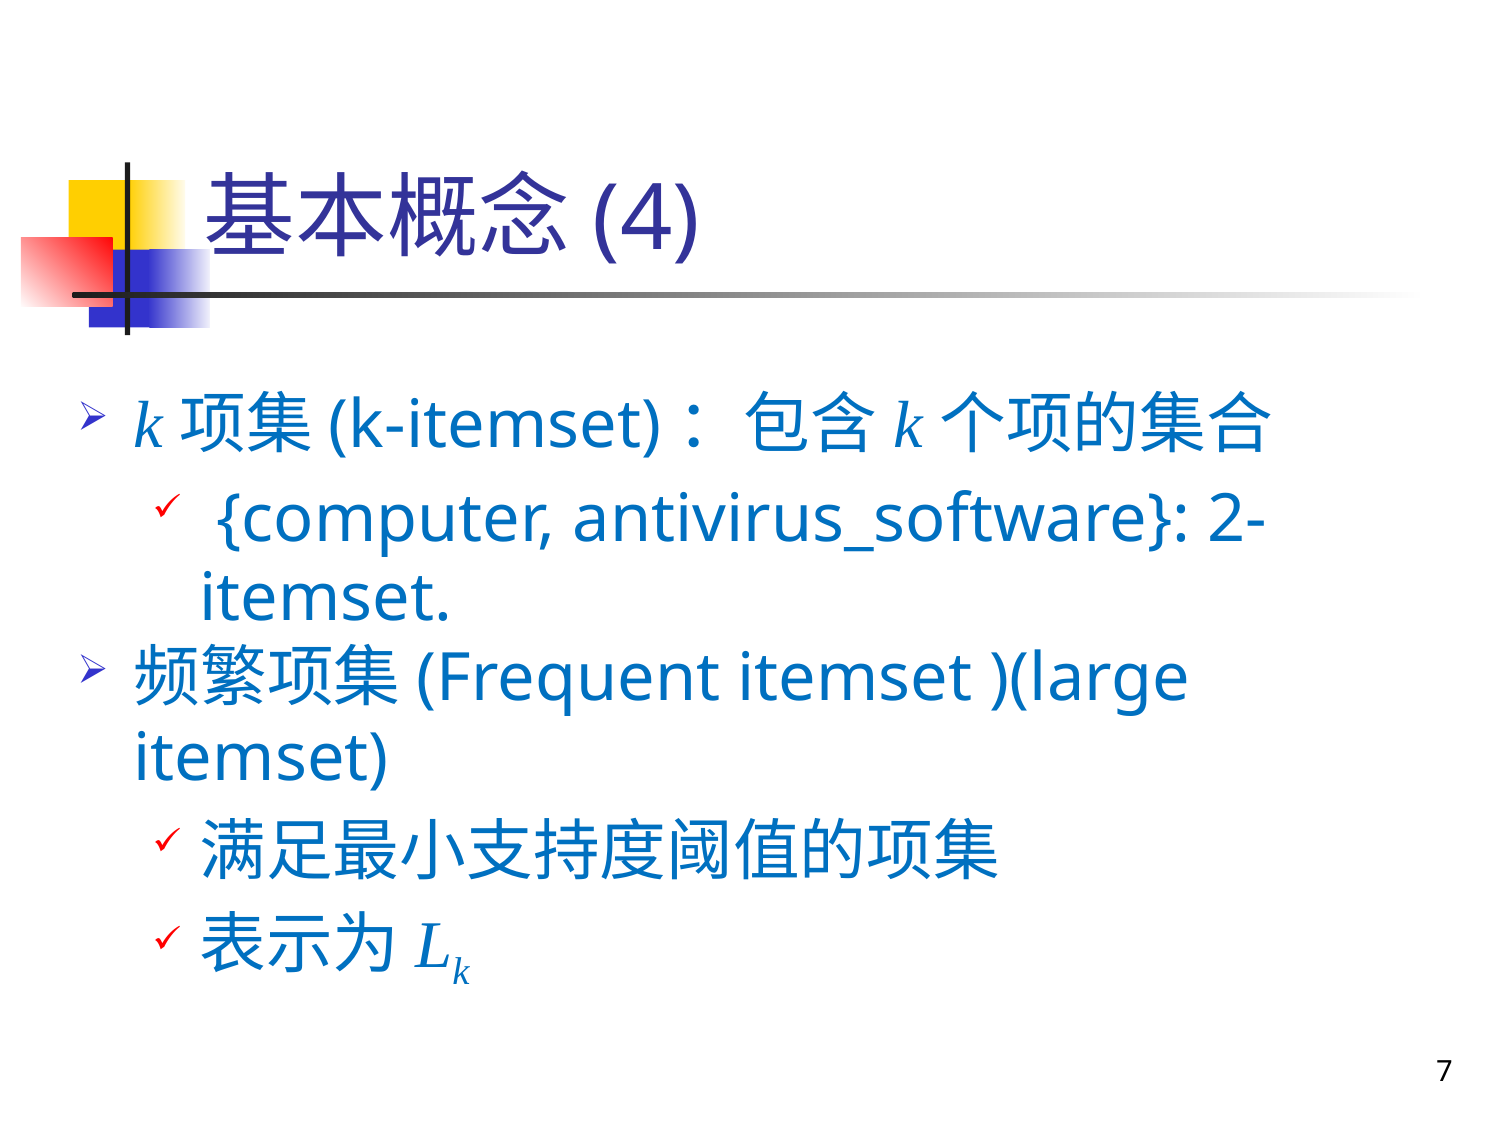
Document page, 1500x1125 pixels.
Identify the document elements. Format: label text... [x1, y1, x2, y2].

list k项集(k-itemset)：包含k个项的集合 {computer, antivirus_software}: 2-itemset. 频繁项集(Frequent itemset )(large itemset) 满足最小支持度阈值的项集 表示为Lk [62, 373, 1388, 1041]
slide_number 7 [1154, 1023, 1468, 1100]
title 基本概念(4) [188, 35, 1468, 275]
